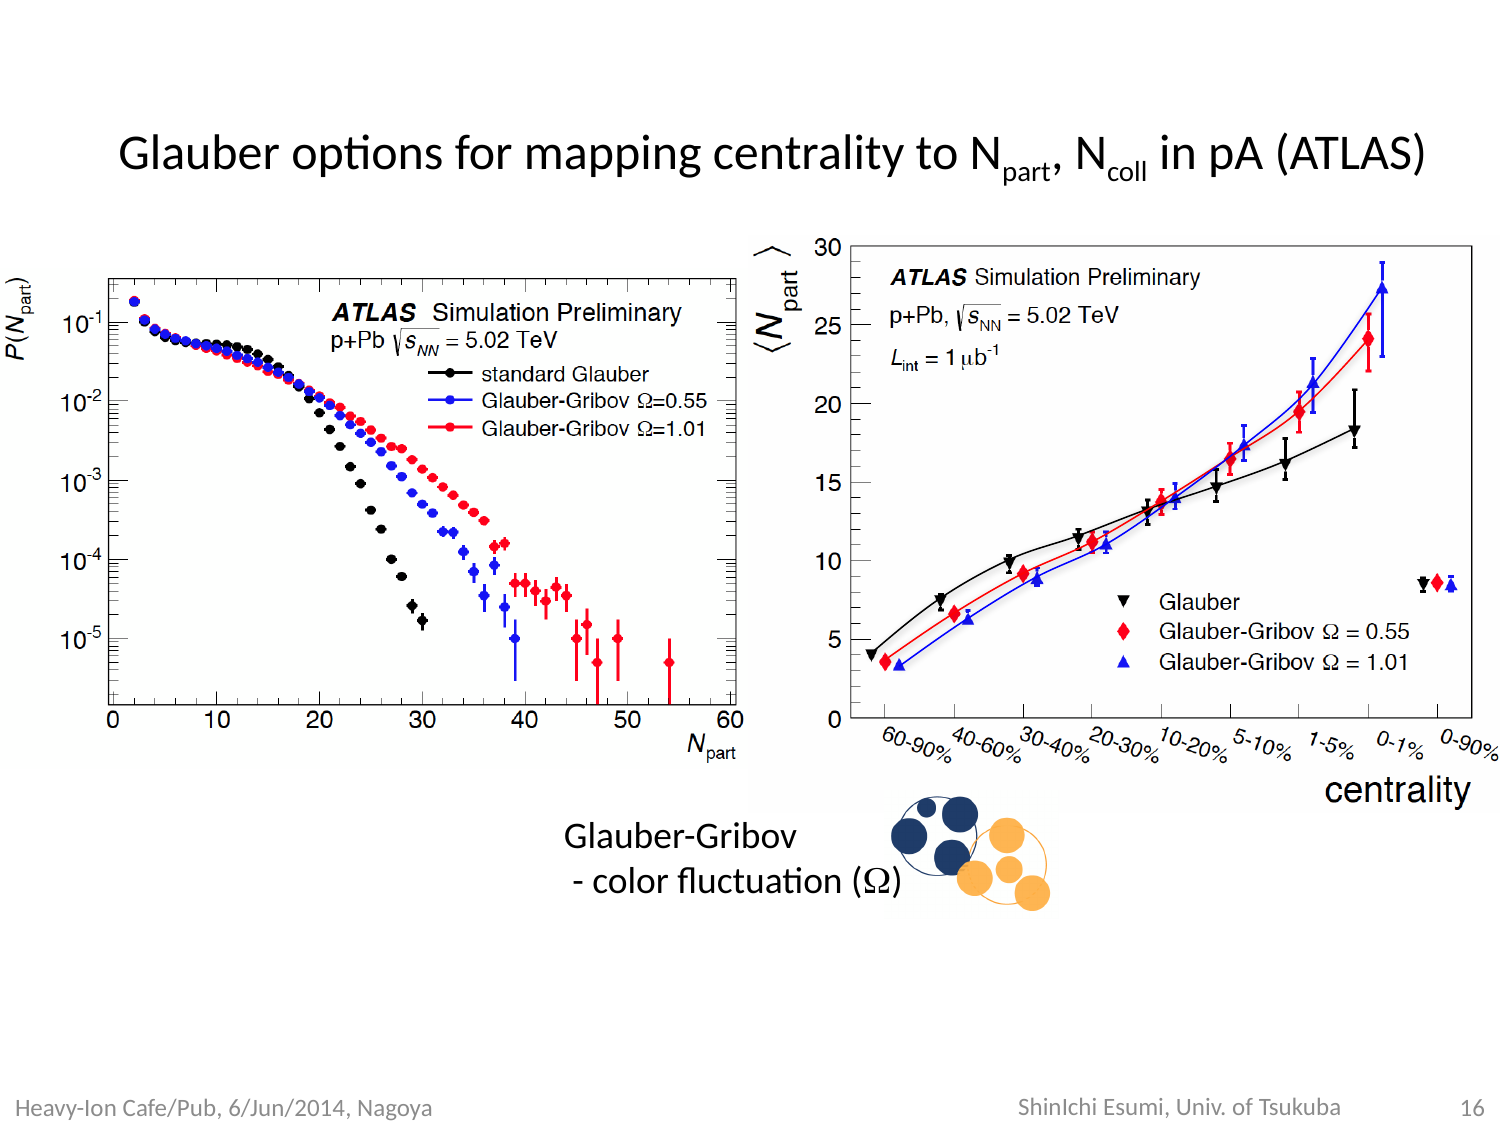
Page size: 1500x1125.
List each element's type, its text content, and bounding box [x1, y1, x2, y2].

slide_number Heavy-Ion Cafe/Pub, 6/Jun/2014, Nagoya [0, 1087, 472, 1125]
footer ShinIchi Esumi, Univ. of Tsukuba [966, 1086, 1393, 1125]
slide_number 16 [1393, 1086, 1500, 1125]
text_box Glauber-Gribov - color fluctuation (W) [549, 803, 879, 909]
picture [0, 234, 1500, 919]
text_box Glauber options for mapping centrality to Npart, Ncoll in pA (ATLAS) [103, 111, 1443, 195]
